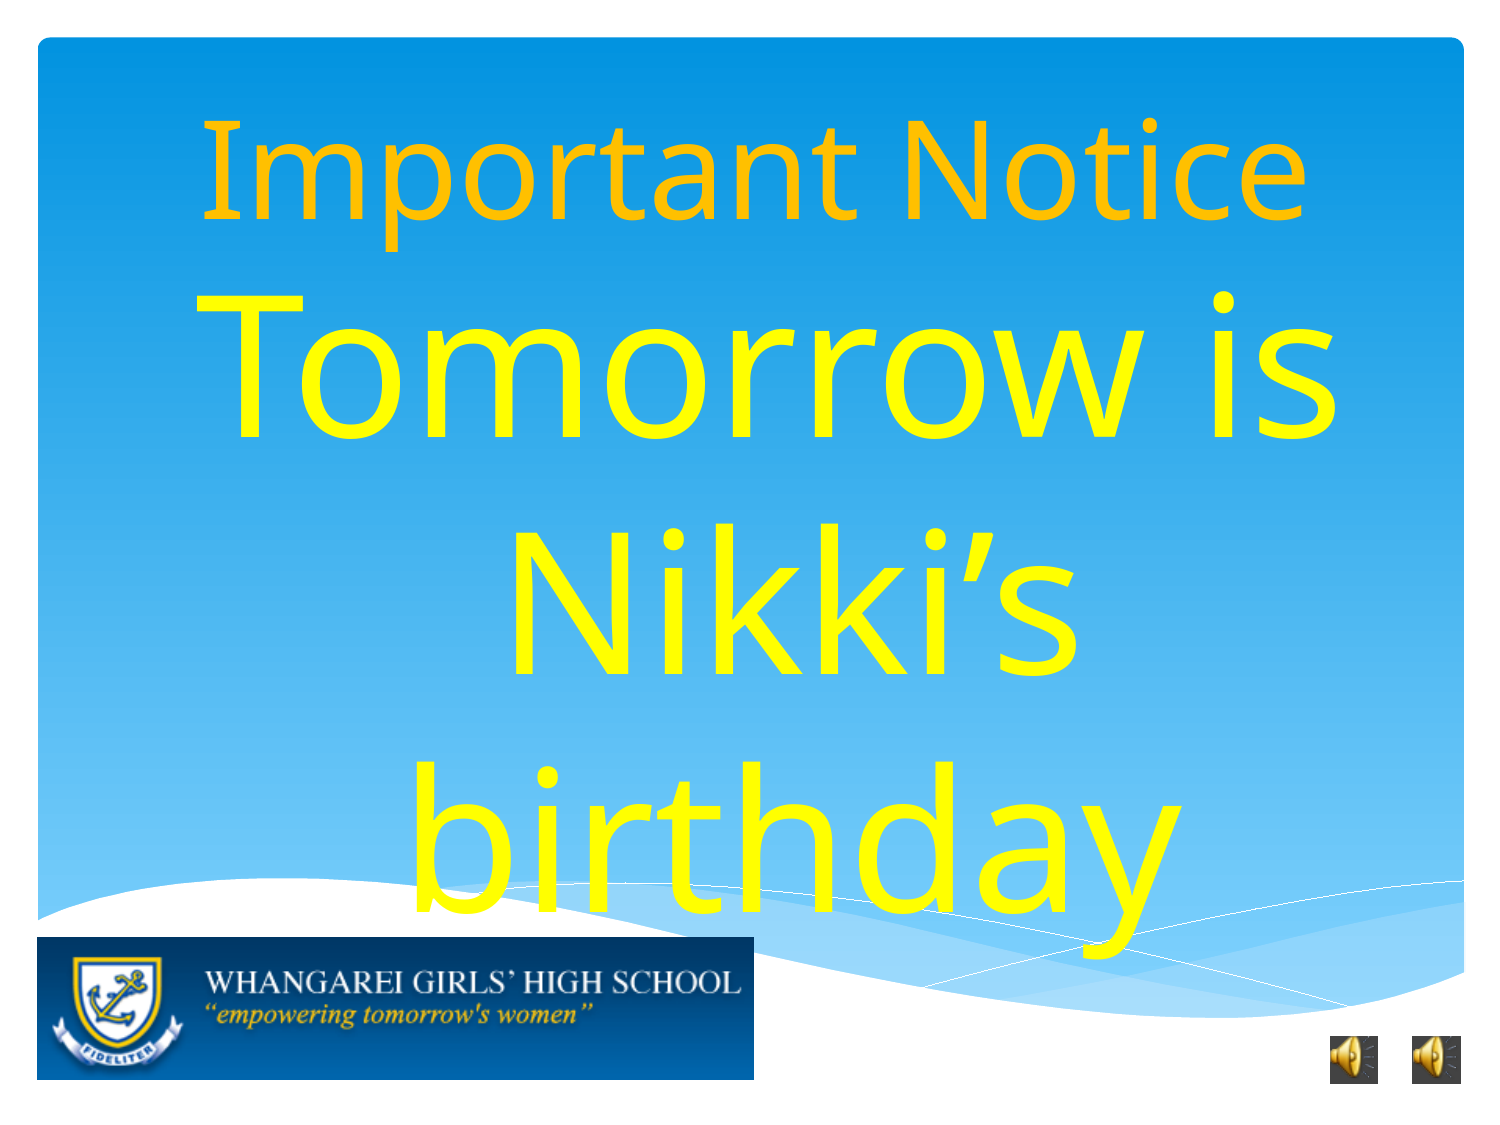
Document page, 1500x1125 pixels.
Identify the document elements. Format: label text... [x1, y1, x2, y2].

picture [1411, 1034, 1462, 1086]
text_box Important Notice [149, 37, 1362, 255]
text_box Tomorrow is Nikki’s birthday [149, 231, 1391, 963]
picture [37, 937, 754, 1080]
picture [1328, 1034, 1380, 1086]
